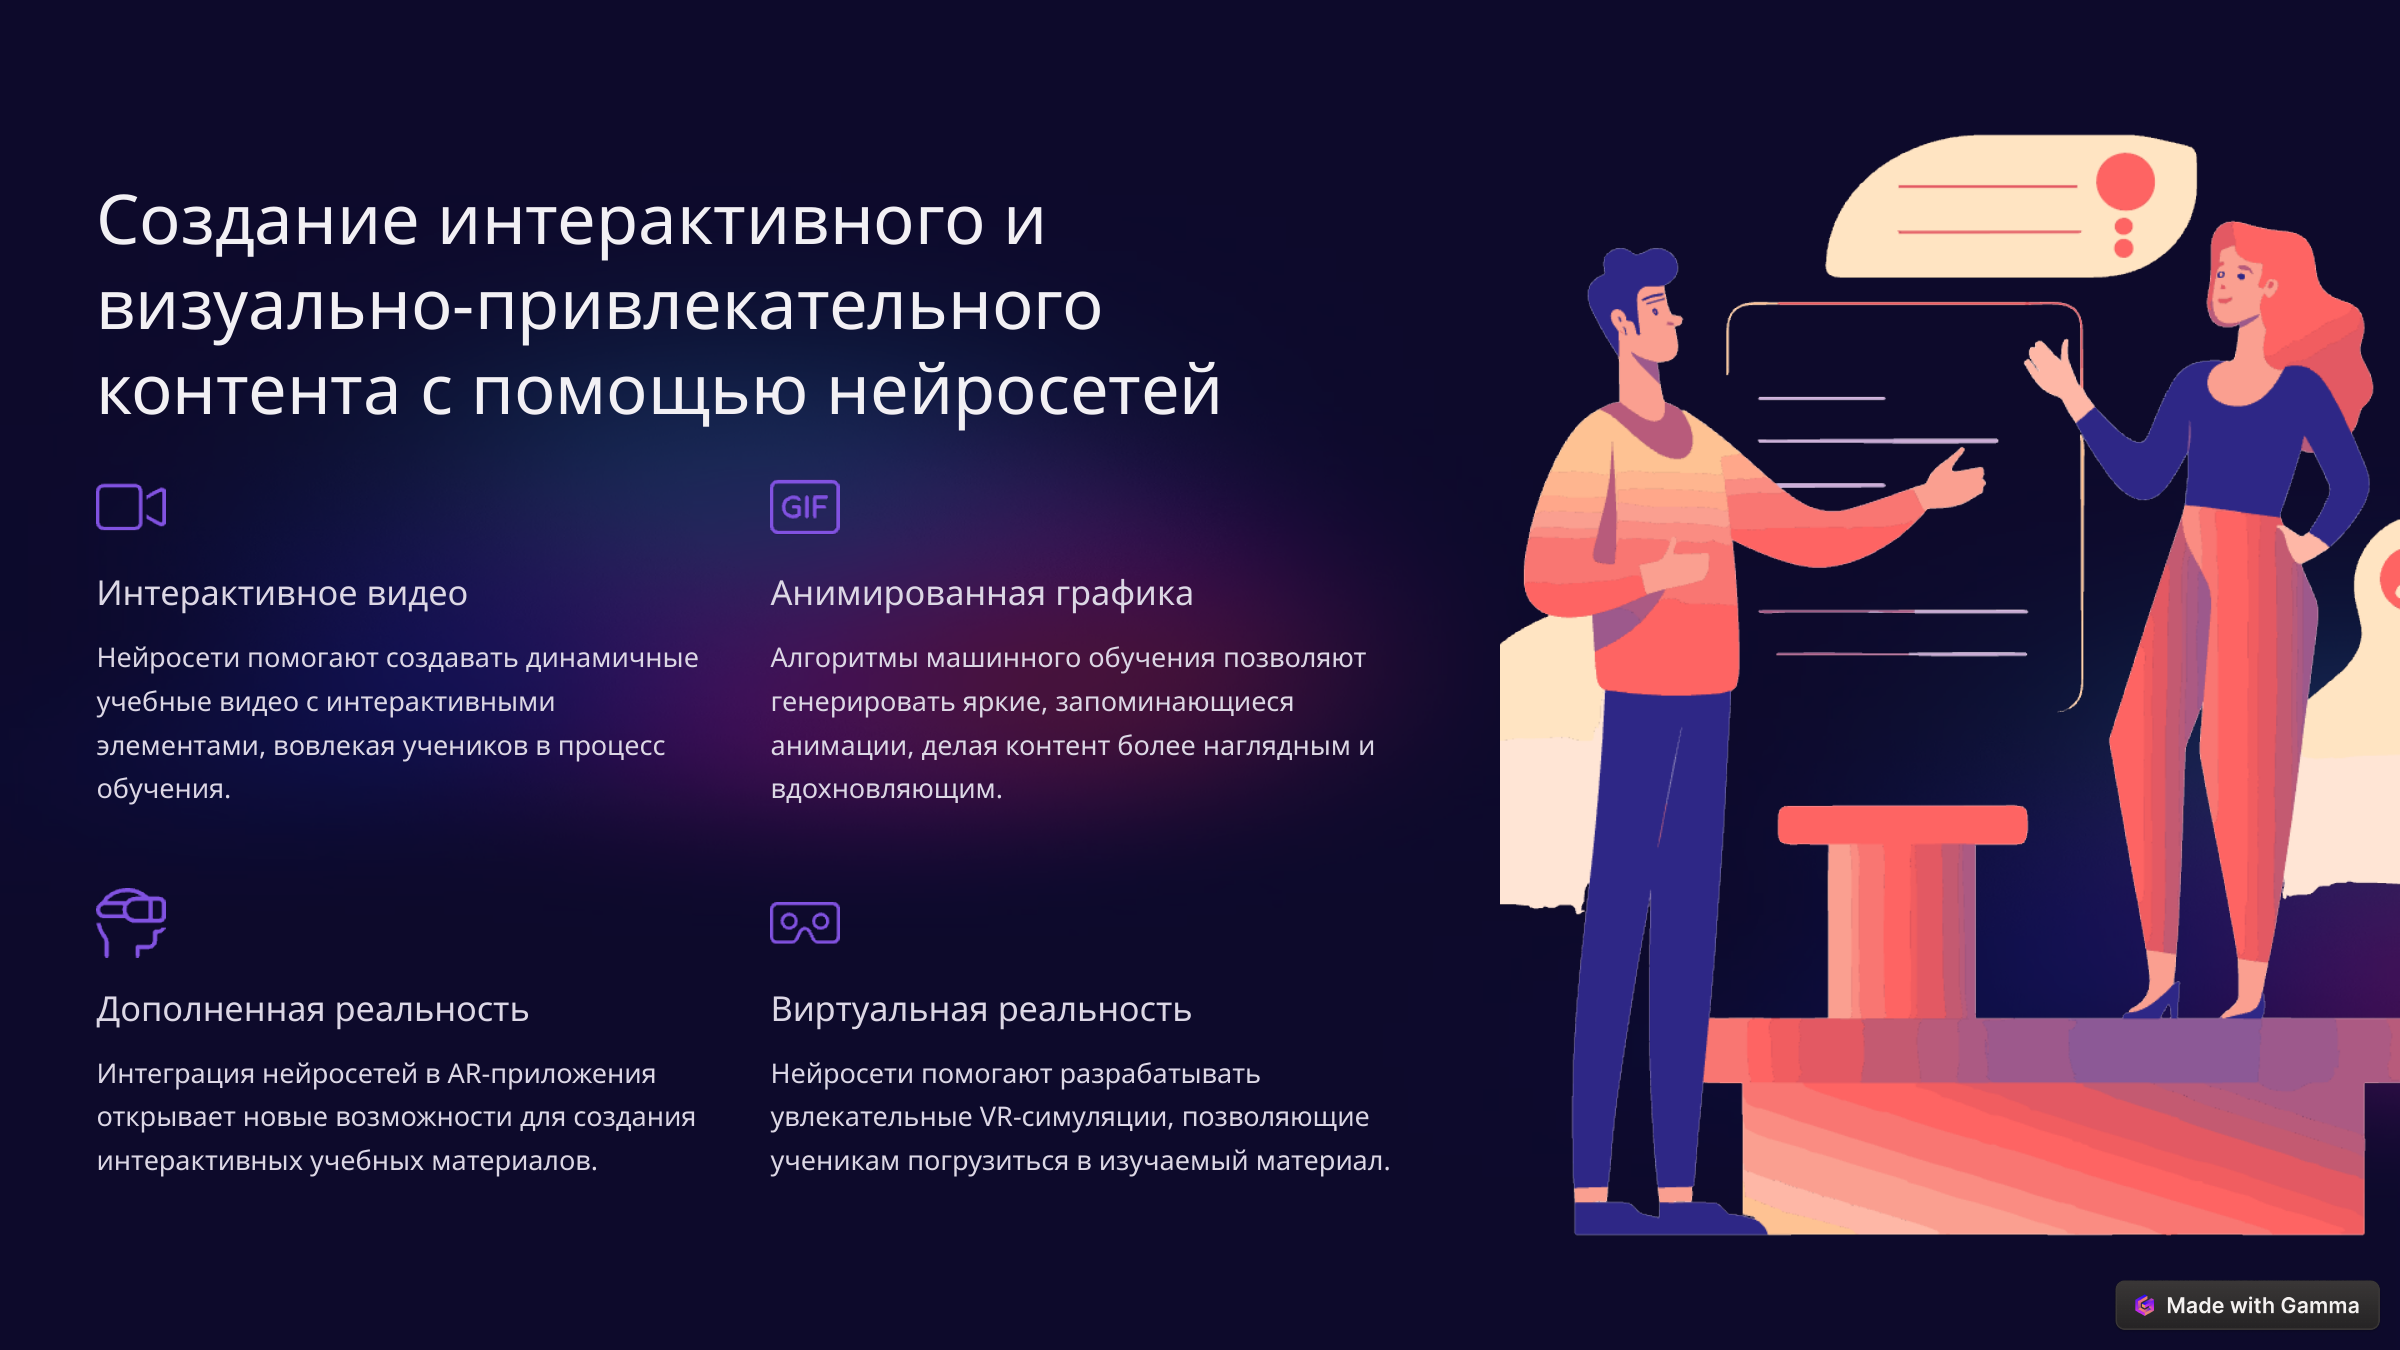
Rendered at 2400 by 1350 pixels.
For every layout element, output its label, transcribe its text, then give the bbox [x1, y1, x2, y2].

text_box Нейросети помогают создавать динамичные учебные видео с интерактивными элементами, вовлекая учеников в процесс обучения. [96, 628, 730, 762]
text_box Интерактивное видео [96, 569, 496, 613]
text_box Алгоритмы машинного обучения позволяют генерировать яркие, запоминающиеся анимации, делая контент более наглядным и вдохновляющим. [770, 628, 1404, 806]
text_box Нейросети помогают разрабатывать увлекательные VR-симуляции, позволяющие ученикам погрузиться в изучаемый материал. [770, 1044, 1404, 1178]
text_box Создание интерактивного и визуально-привлекательного контента с помощью нейросетей [96, 172, 1404, 432]
picture [770, 472, 840, 542]
picture [96, 472, 166, 542]
picture [96, 888, 166, 958]
text_box Интеграция нейросетей в AR-приложения открывает новые возможности для создания интерактивных учебных материалов. [96, 1044, 730, 1178]
text_box Виртуальная реальность [770, 985, 1219, 1029]
picture [1499, 0, 2400, 1350]
picture [770, 888, 840, 958]
text_box Дополненная реальность [96, 985, 560, 1029]
text_box Анимированная графика [770, 569, 1229, 613]
